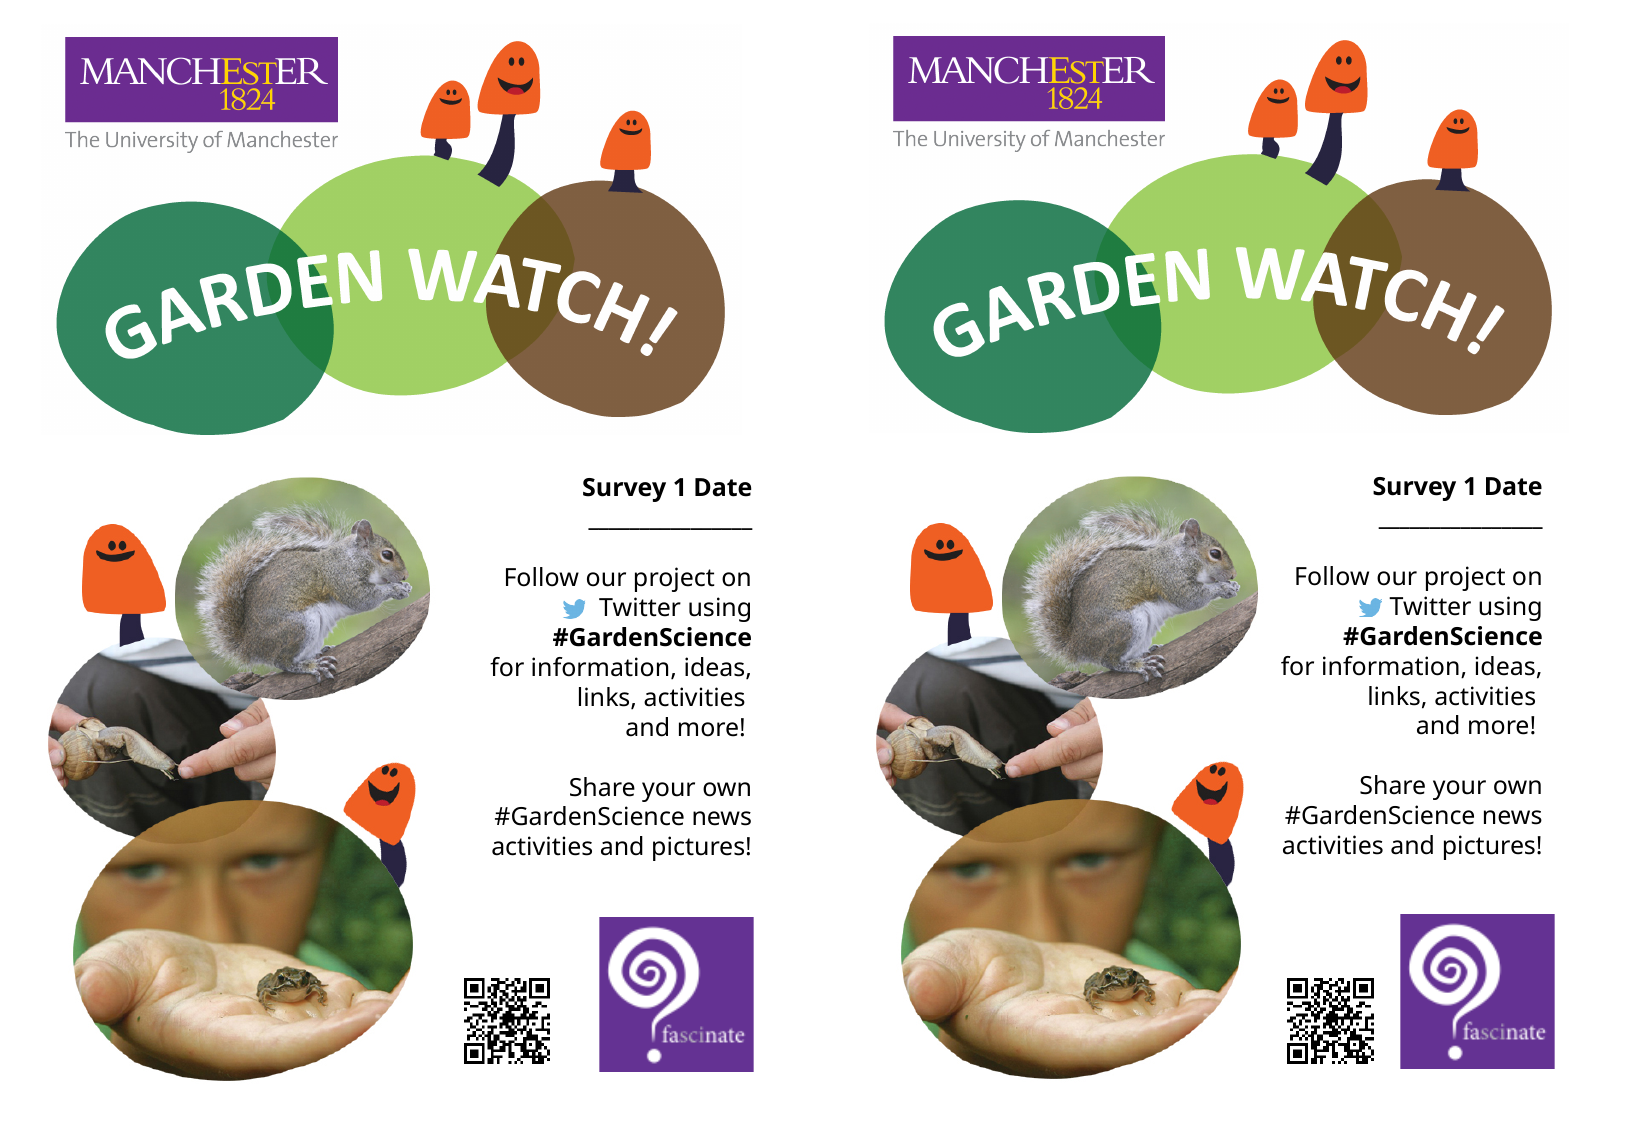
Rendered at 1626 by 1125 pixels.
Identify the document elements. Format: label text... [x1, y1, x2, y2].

picture [1400, 913, 1555, 1069]
picture [41, 24, 742, 435]
picture [45, 466, 562, 1096]
text_box Survey 1 Date ________________ Follow our project on Twitter using #GardenScience for information, ideas, links, activities and more! Share your own #GardenScience news activities and pictures! [1254, 462, 1558, 987]
text_box Survey 1 Date ________________ Follow our project on Twitter using #GardenScience for information, ideas, links, activities and more! Share your own #GardenScience news activities and pictures! [464, 464, 768, 988]
picture [869, 23, 1569, 434]
picture [561, 599, 586, 619]
picture [599, 916, 754, 1072]
picture [873, 464, 1386, 1095]
picture [1358, 597, 1383, 618]
